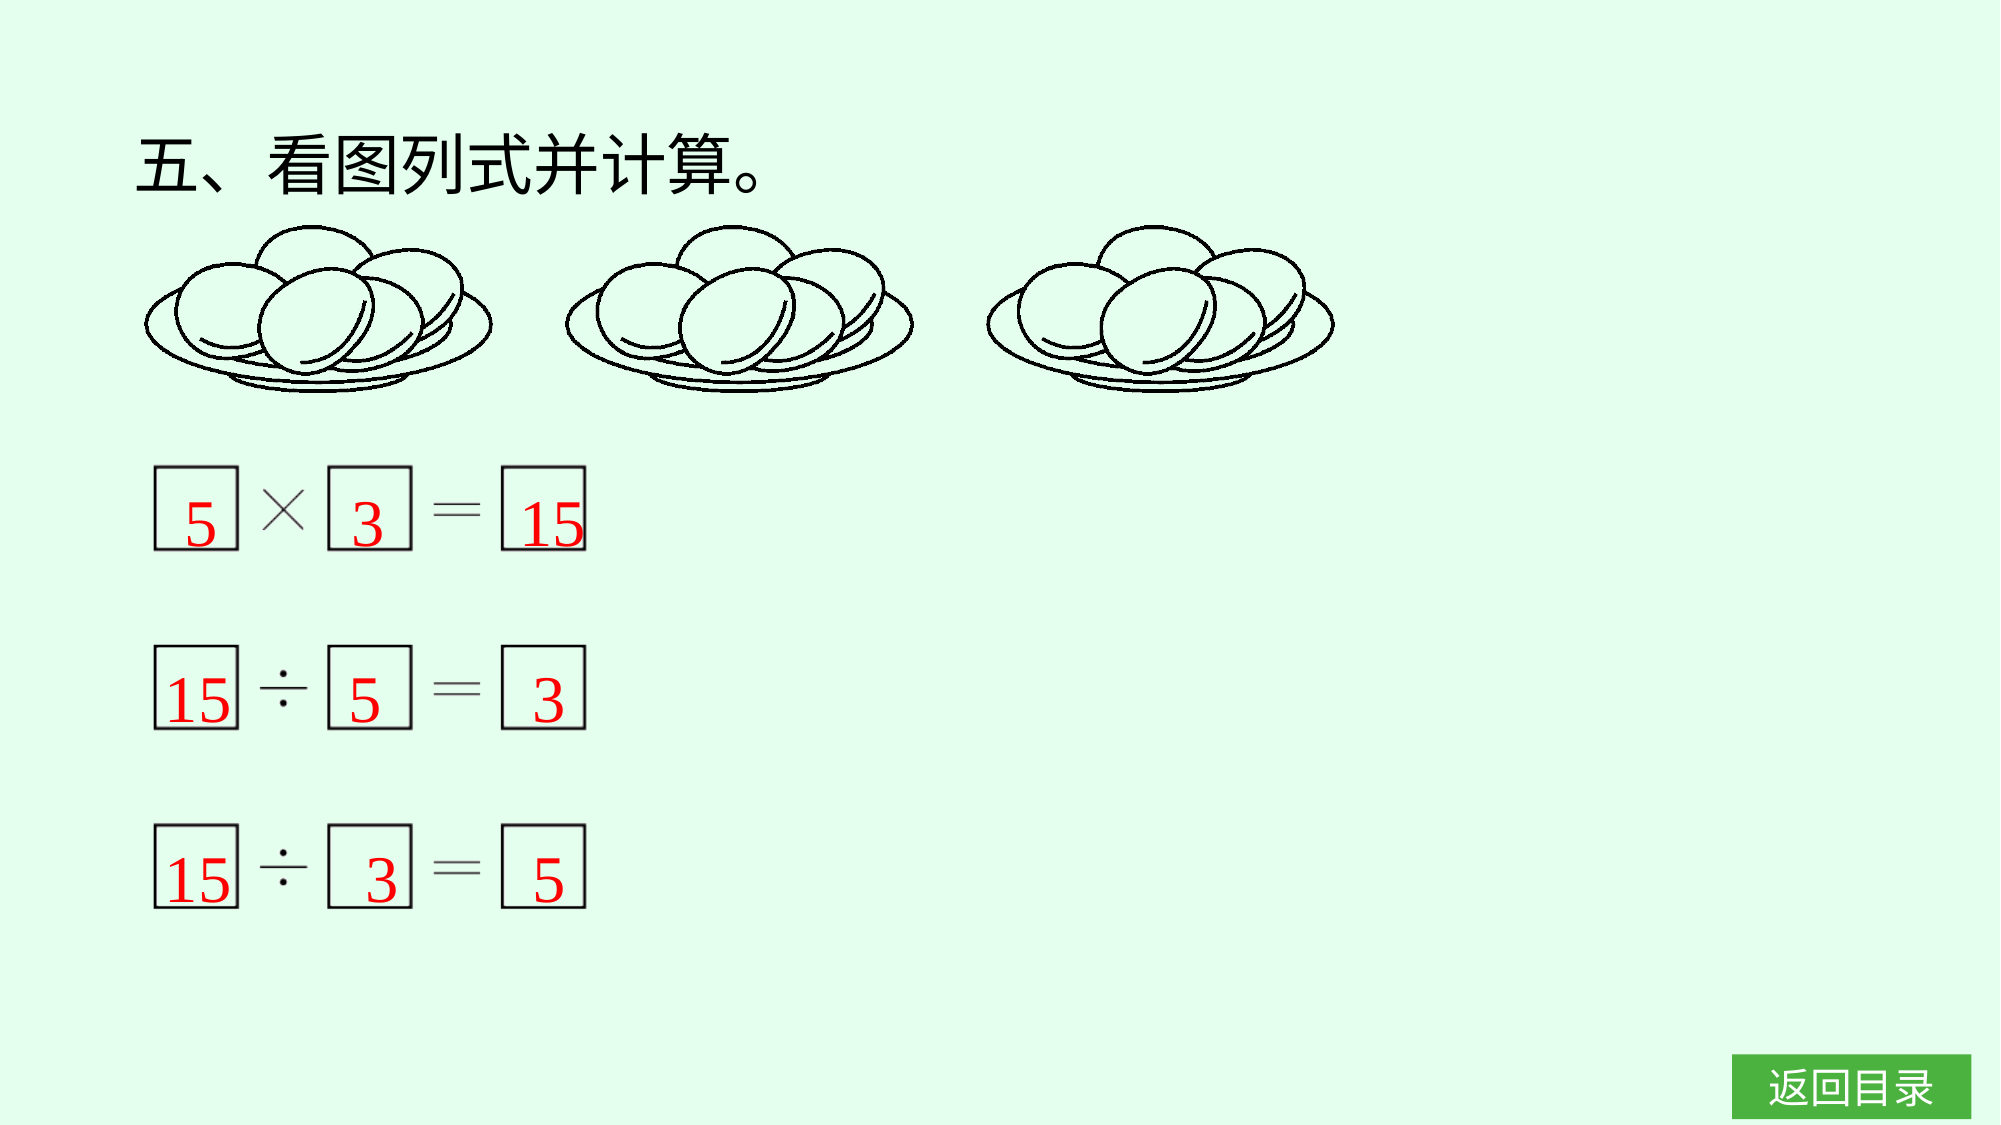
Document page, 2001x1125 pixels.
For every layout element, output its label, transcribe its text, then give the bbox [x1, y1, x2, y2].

picture [113, 435, 648, 925]
picture [143, 225, 1336, 393]
text_box 五、看图列式并计算。 [118, 99, 831, 210]
